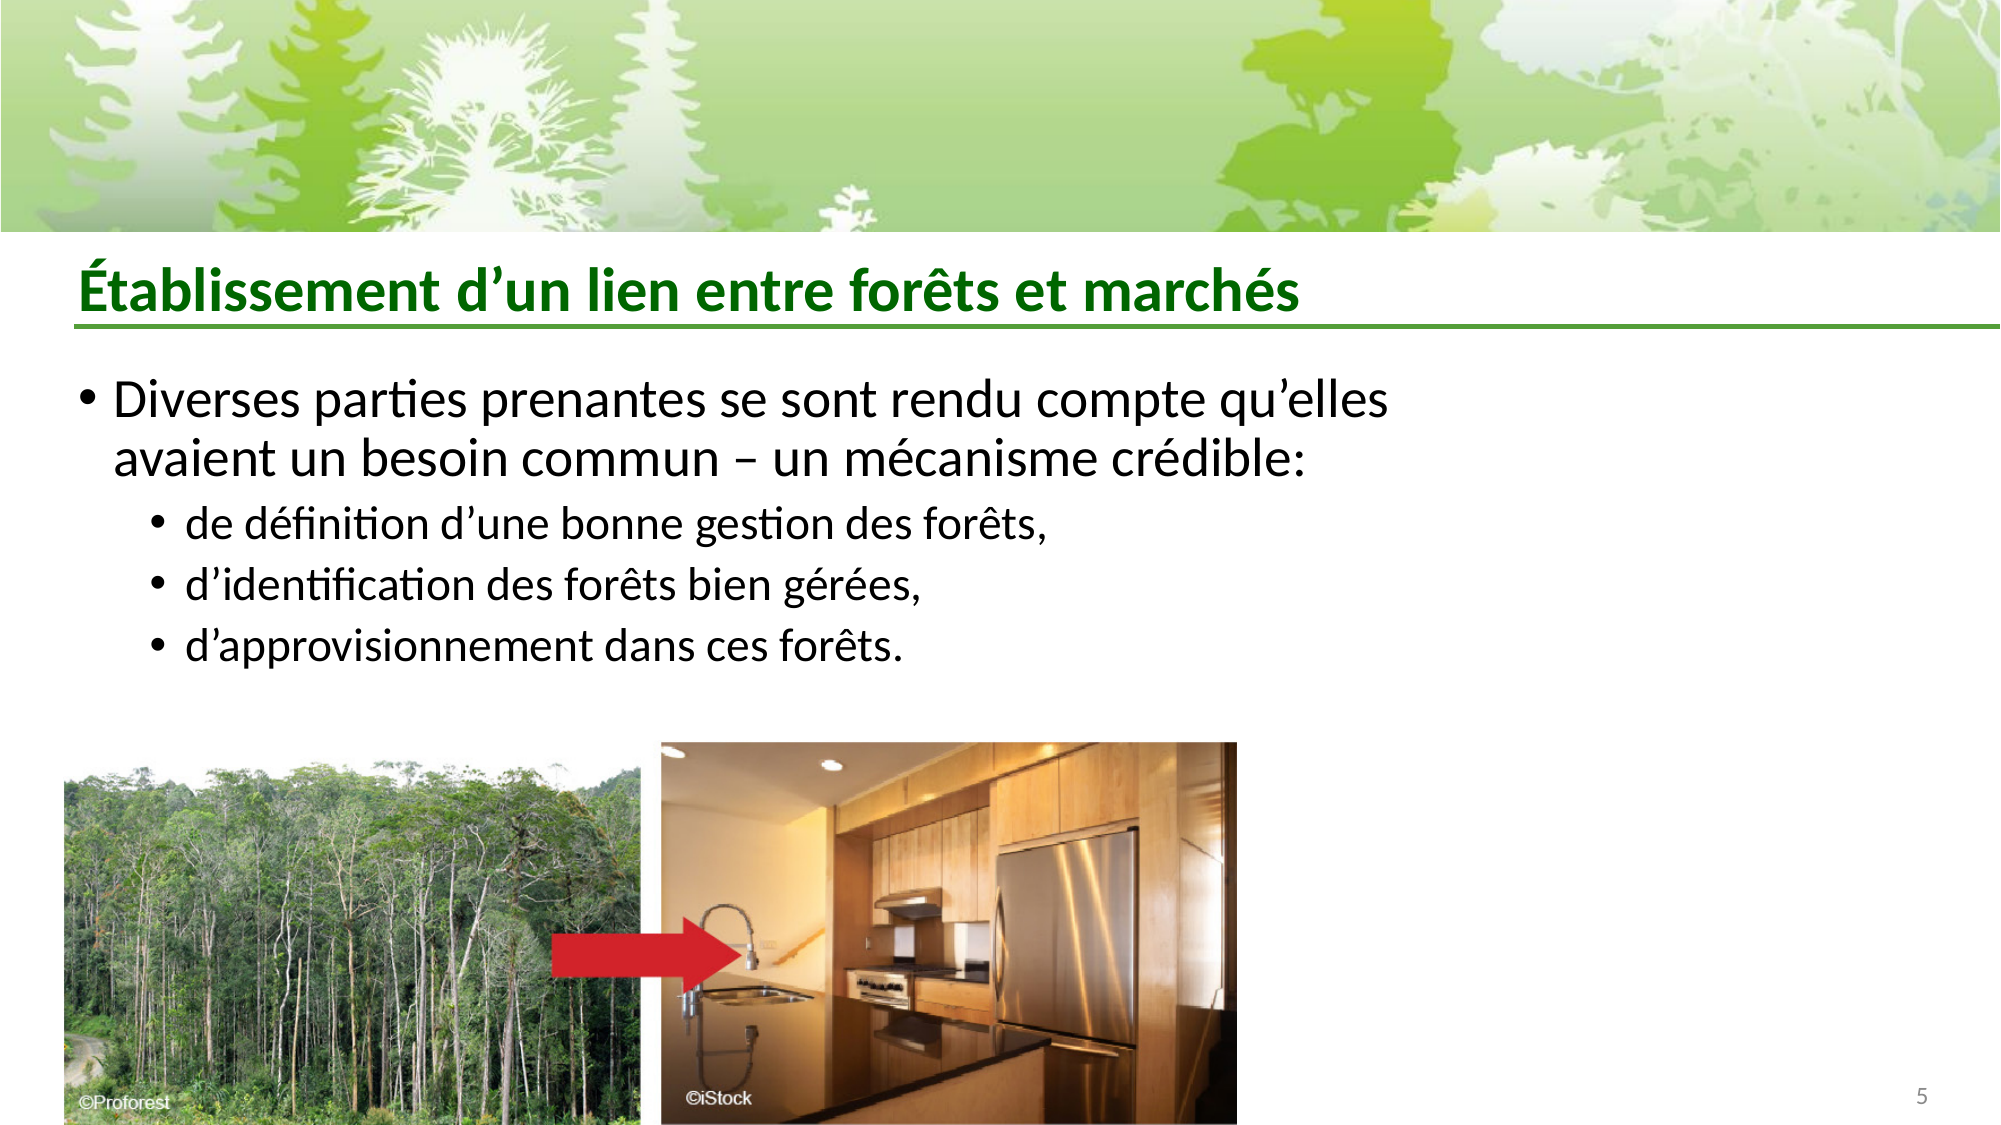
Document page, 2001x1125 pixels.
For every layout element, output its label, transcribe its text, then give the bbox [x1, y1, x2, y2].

picture [63, 740, 1237, 1125]
slide_number 5 [1493, 1065, 1944, 1125]
title Établissement d’un lien entre forêts et marchés [63, 197, 1414, 362]
list Diverses parties prenantes se sont rendu compte qu’elles avaient un besoin commun – un mécanisme crédible: de définition d’une bonne gestion des forêts, d’identification des forêts bien gérées, d’approvisionnement dans ces forêts. [63, 362, 1414, 741]
picture [0, 0, 2000, 232]
